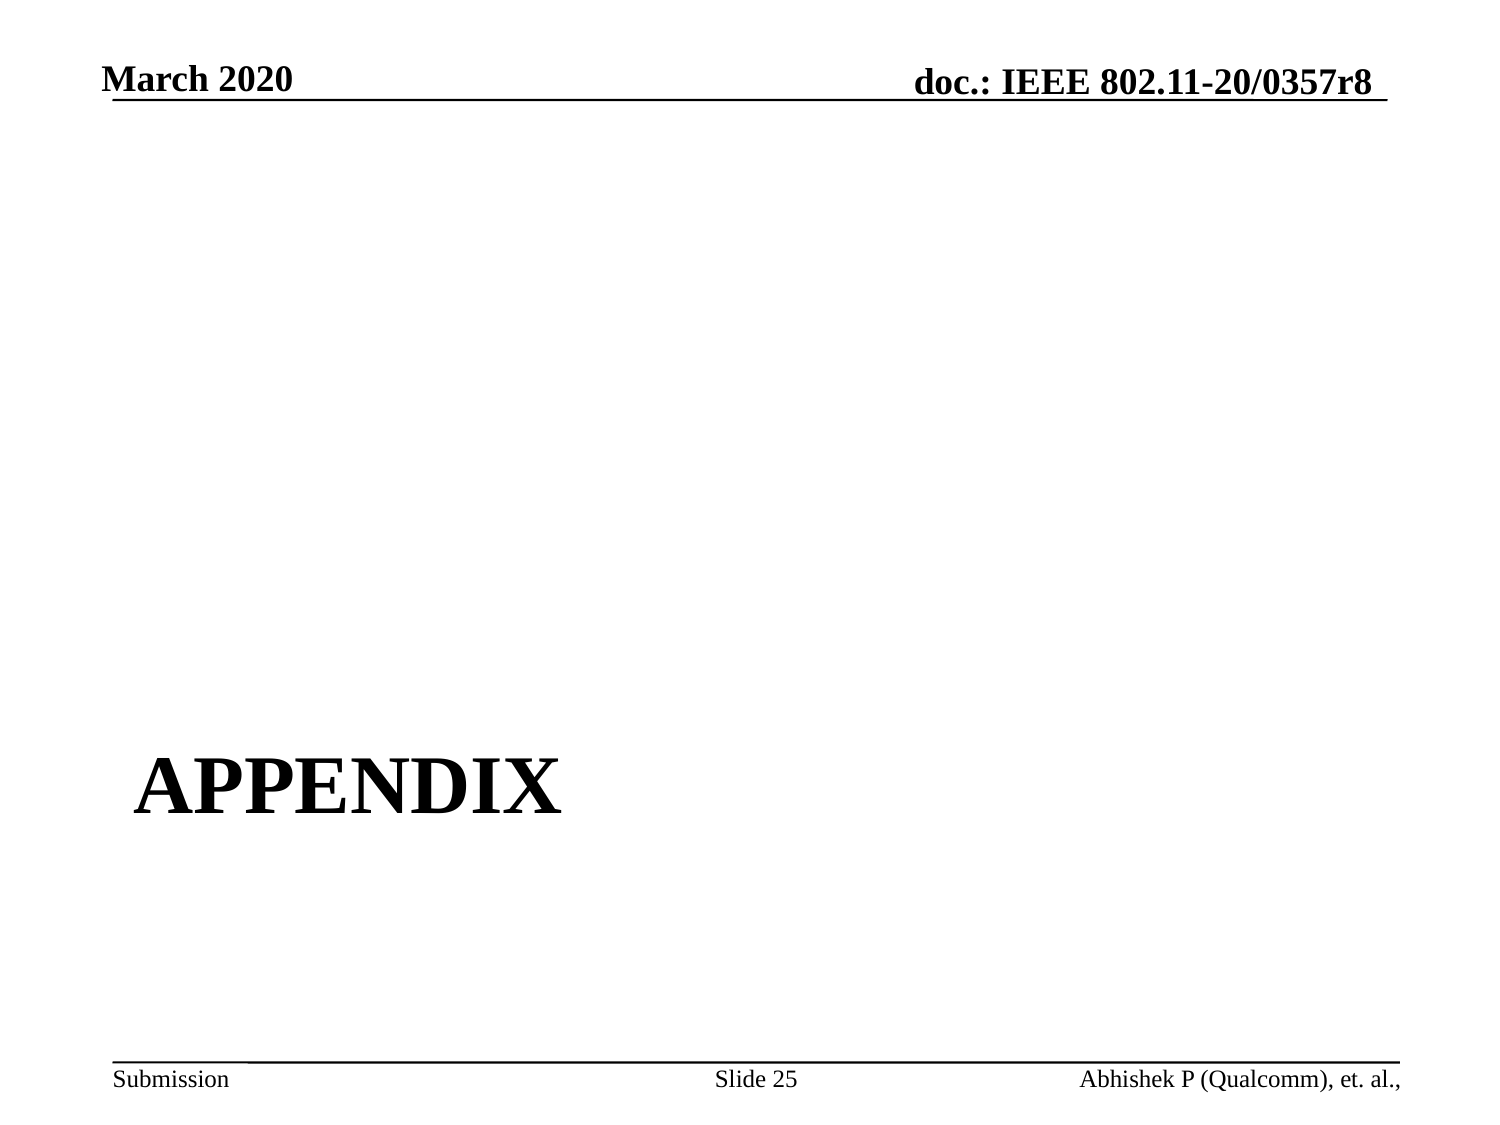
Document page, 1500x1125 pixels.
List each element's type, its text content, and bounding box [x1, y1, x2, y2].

slide_number Slide 25 [712, 1061, 801, 1093]
footer Abhishek P (Qualcomm), et. al., [949, 1061, 1402, 1093]
title Appendix [118, 722, 1394, 947]
